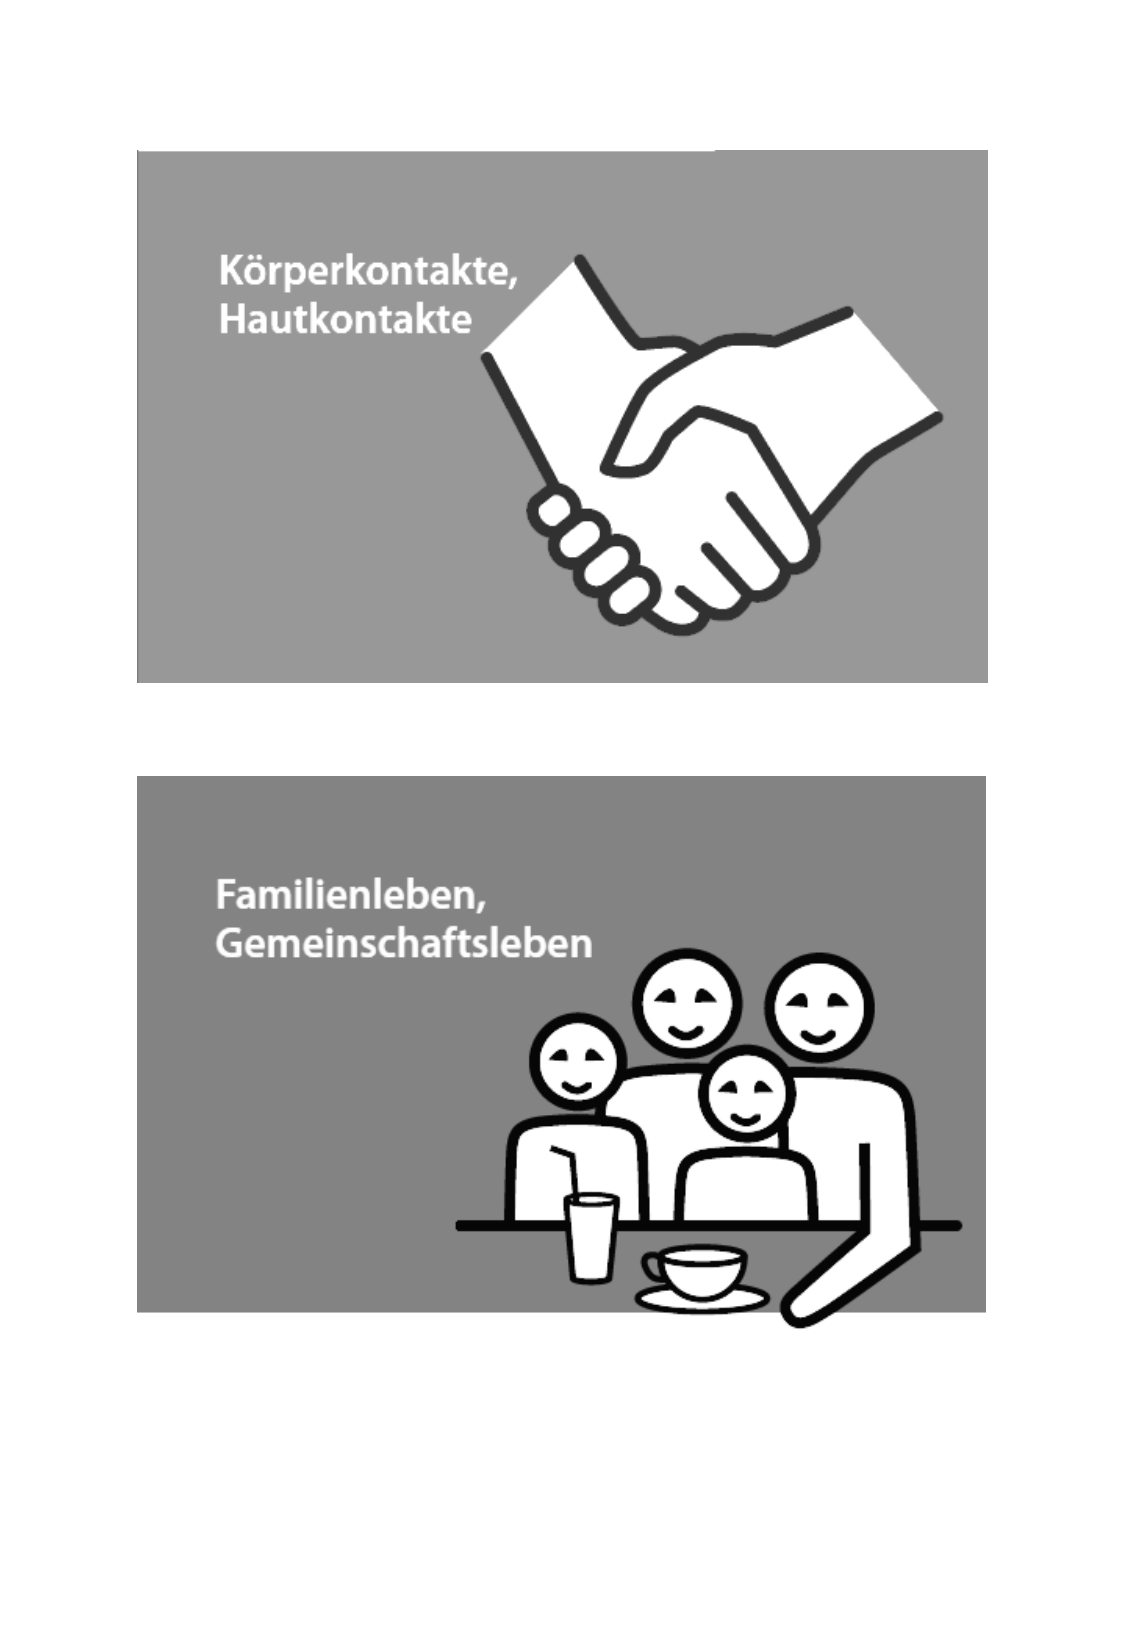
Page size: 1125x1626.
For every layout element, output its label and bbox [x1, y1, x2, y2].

picture [137, 776, 987, 1342]
picture [137, 150, 988, 683]
